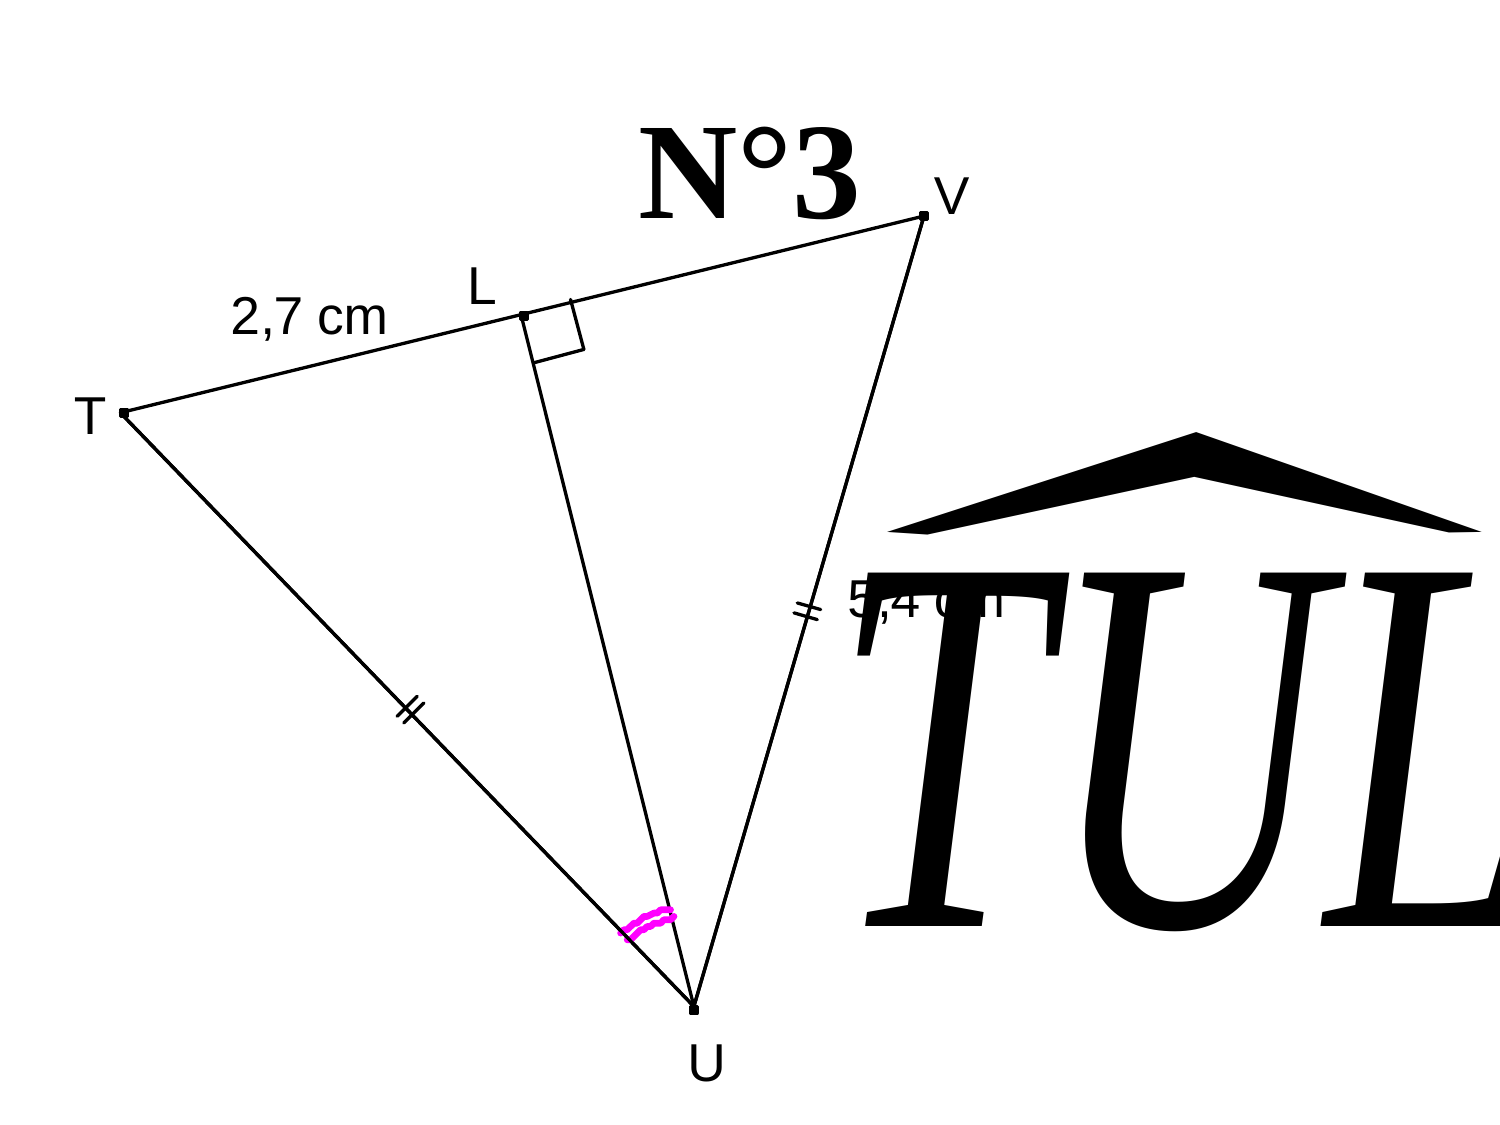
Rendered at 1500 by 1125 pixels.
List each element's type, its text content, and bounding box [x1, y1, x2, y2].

picture [52, 136, 1085, 1094]
title N°3 [0, 30, 1500, 298]
